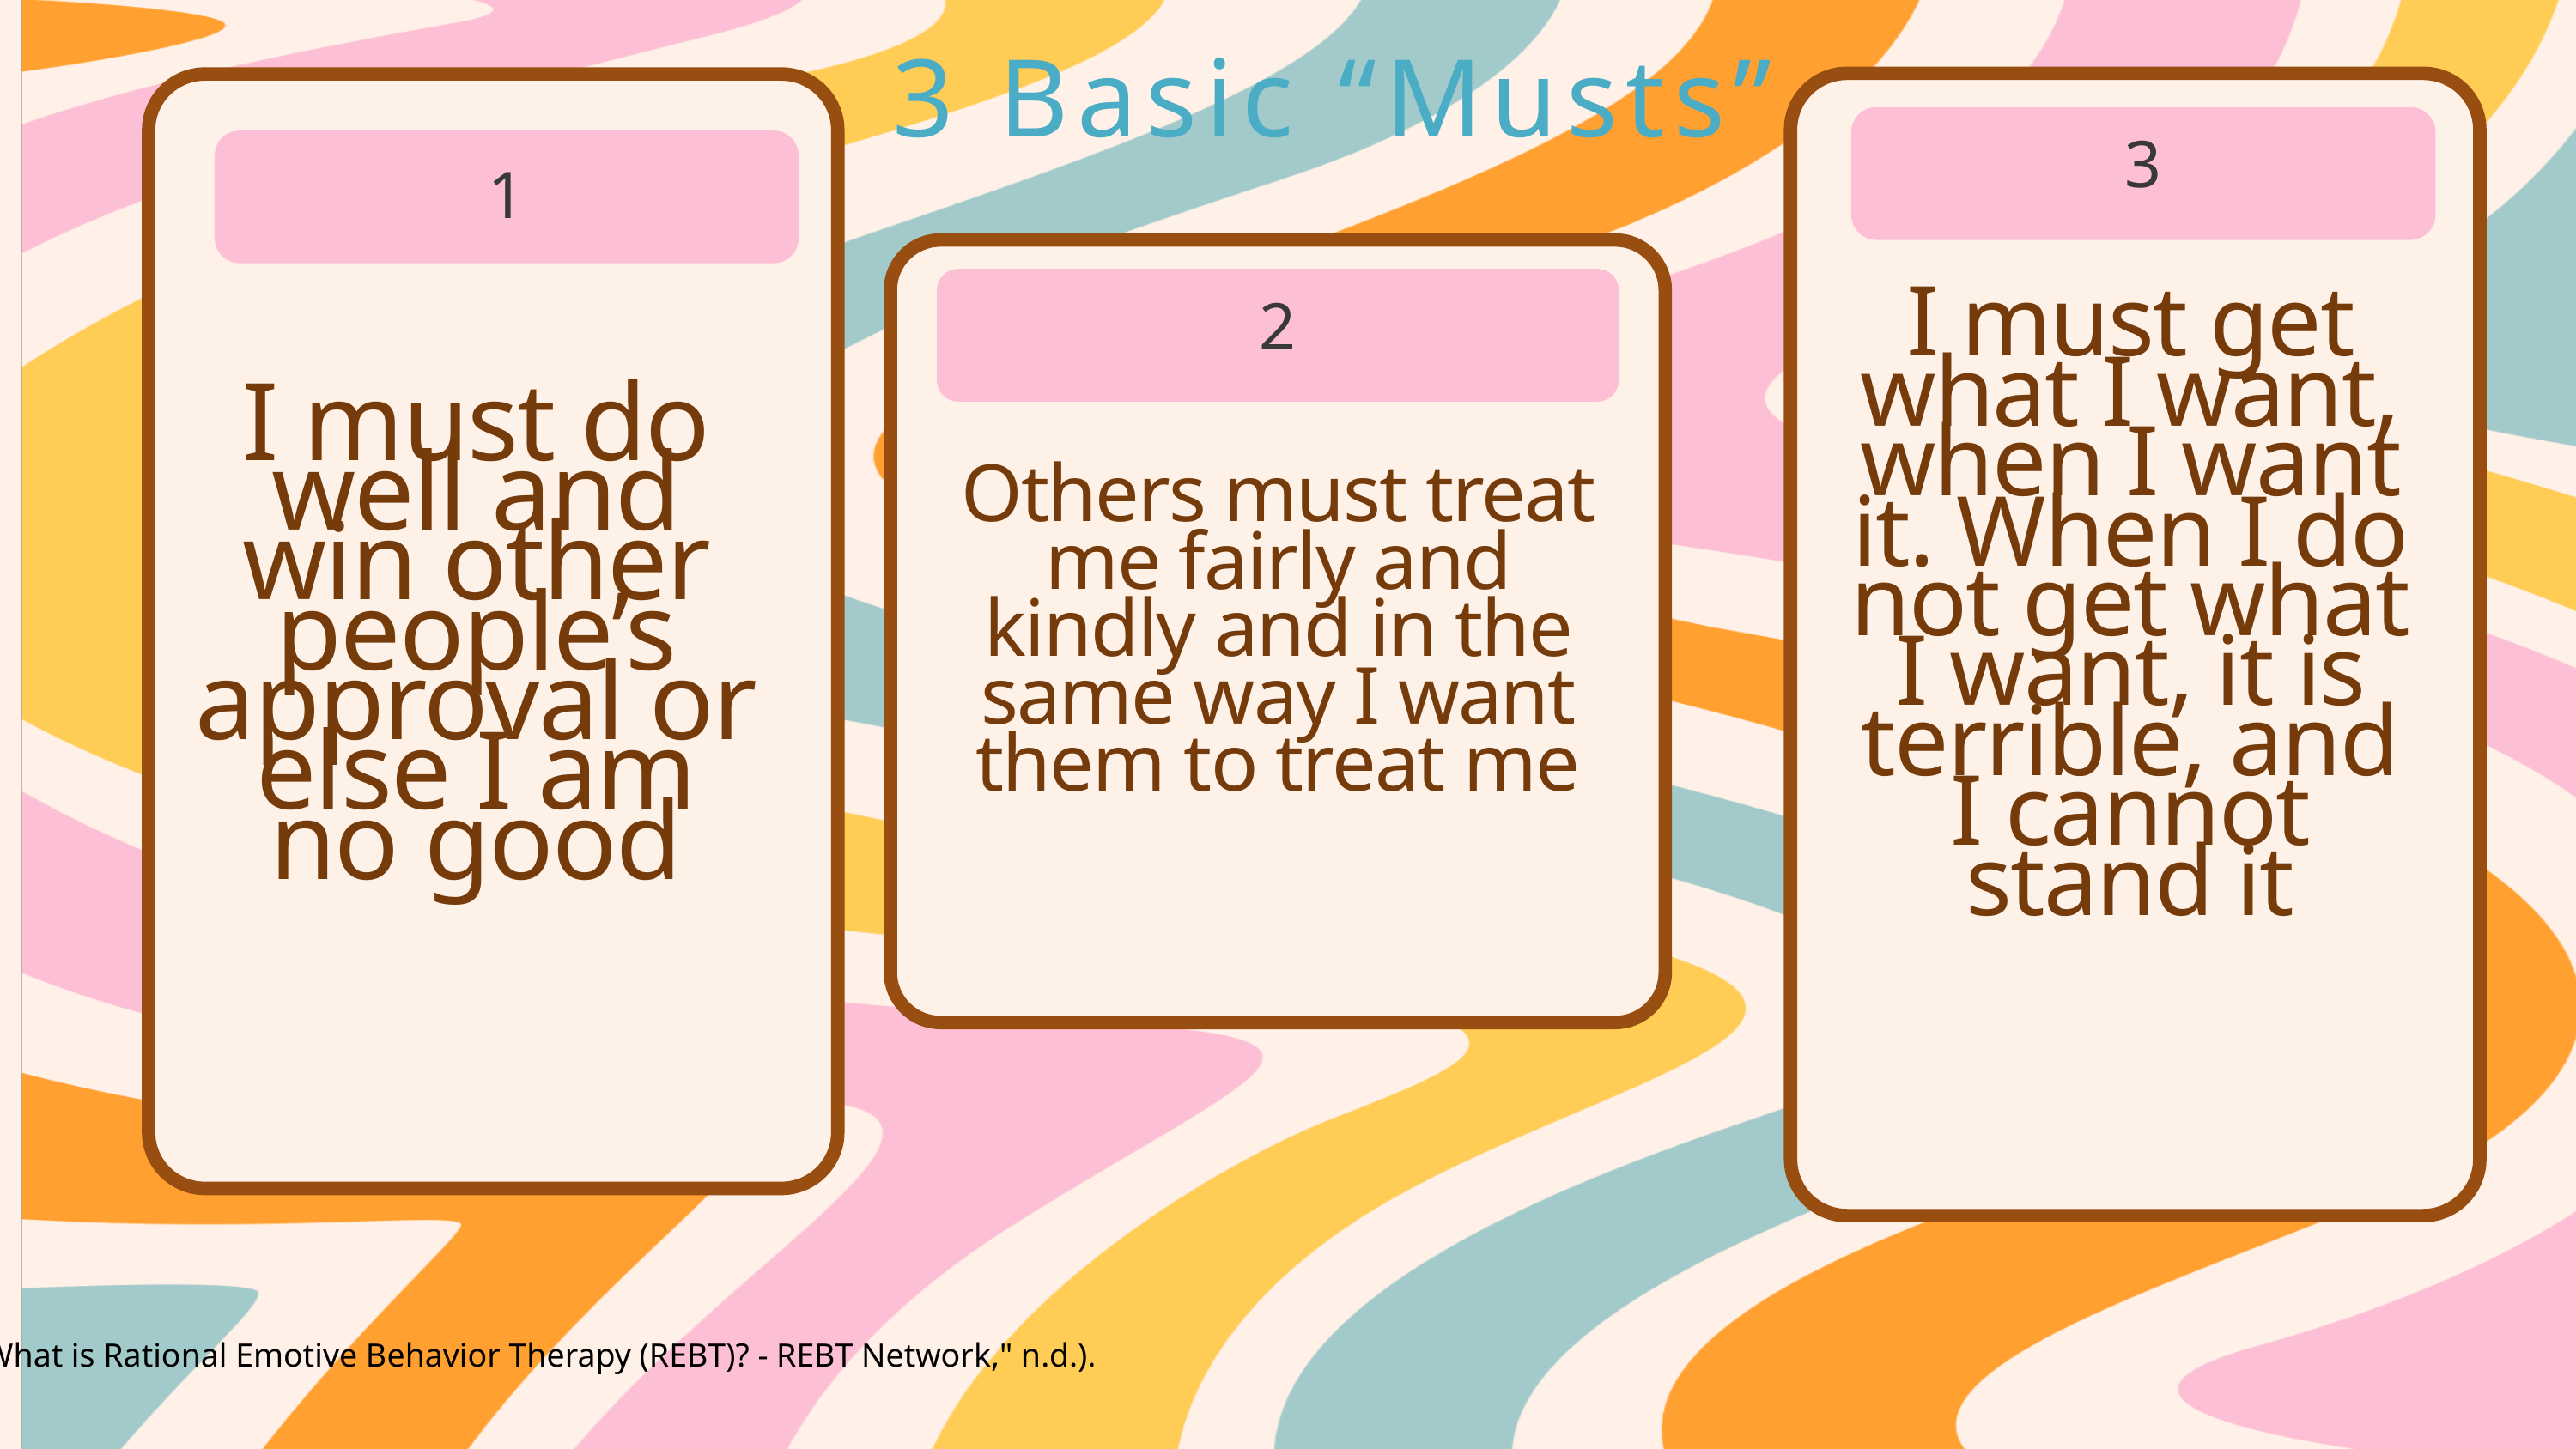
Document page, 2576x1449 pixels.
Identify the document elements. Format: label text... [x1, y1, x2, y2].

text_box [214, 101, 799, 271]
text_box ("What is Rational Emotive Behavior Therapy (REBT)? - REBT Network," n.d.). [0, 1289, 1298, 1380]
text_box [1850, 106, 2436, 240]
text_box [890, 239, 1666, 1023]
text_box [148, 73, 838, 1189]
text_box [936, 268, 1619, 403]
text_box 3 Basic “Musts” [738, 0, 1965, 160]
text_box [0, 0, 2576, 1449]
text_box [1790, 73, 2481, 1216]
